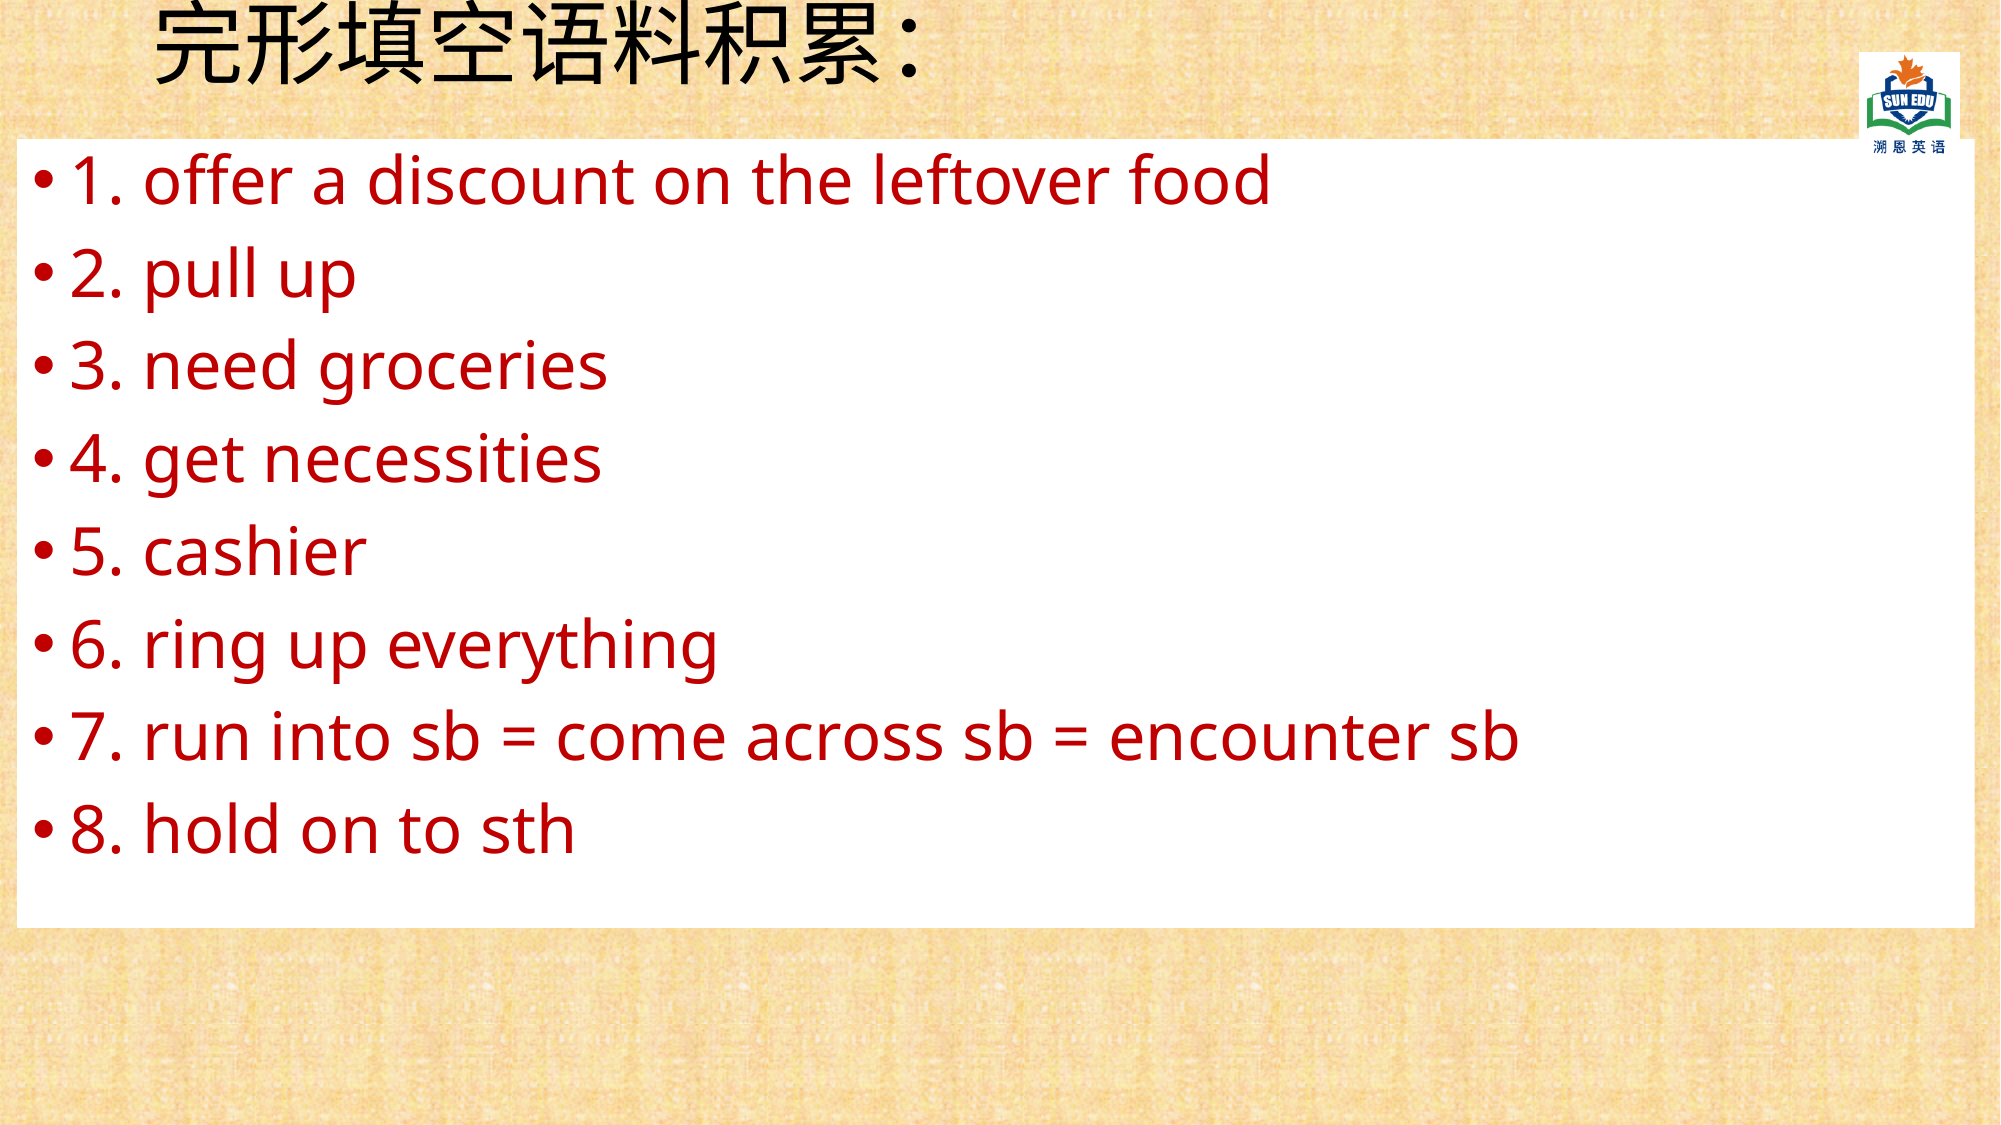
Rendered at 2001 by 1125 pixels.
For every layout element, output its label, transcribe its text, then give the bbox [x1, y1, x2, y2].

title 完形填空语料积累： [137, 0, 1863, 139]
list 1. offer a discount on the leftover food 2. pull up 3. need groceries 4. get necessities 5. cashier 6. ring up everything 7. run into sb = come across sb = encounter sb 8. hold on to sth [17, 139, 1975, 928]
picture [0, 0, 2001, 1125]
